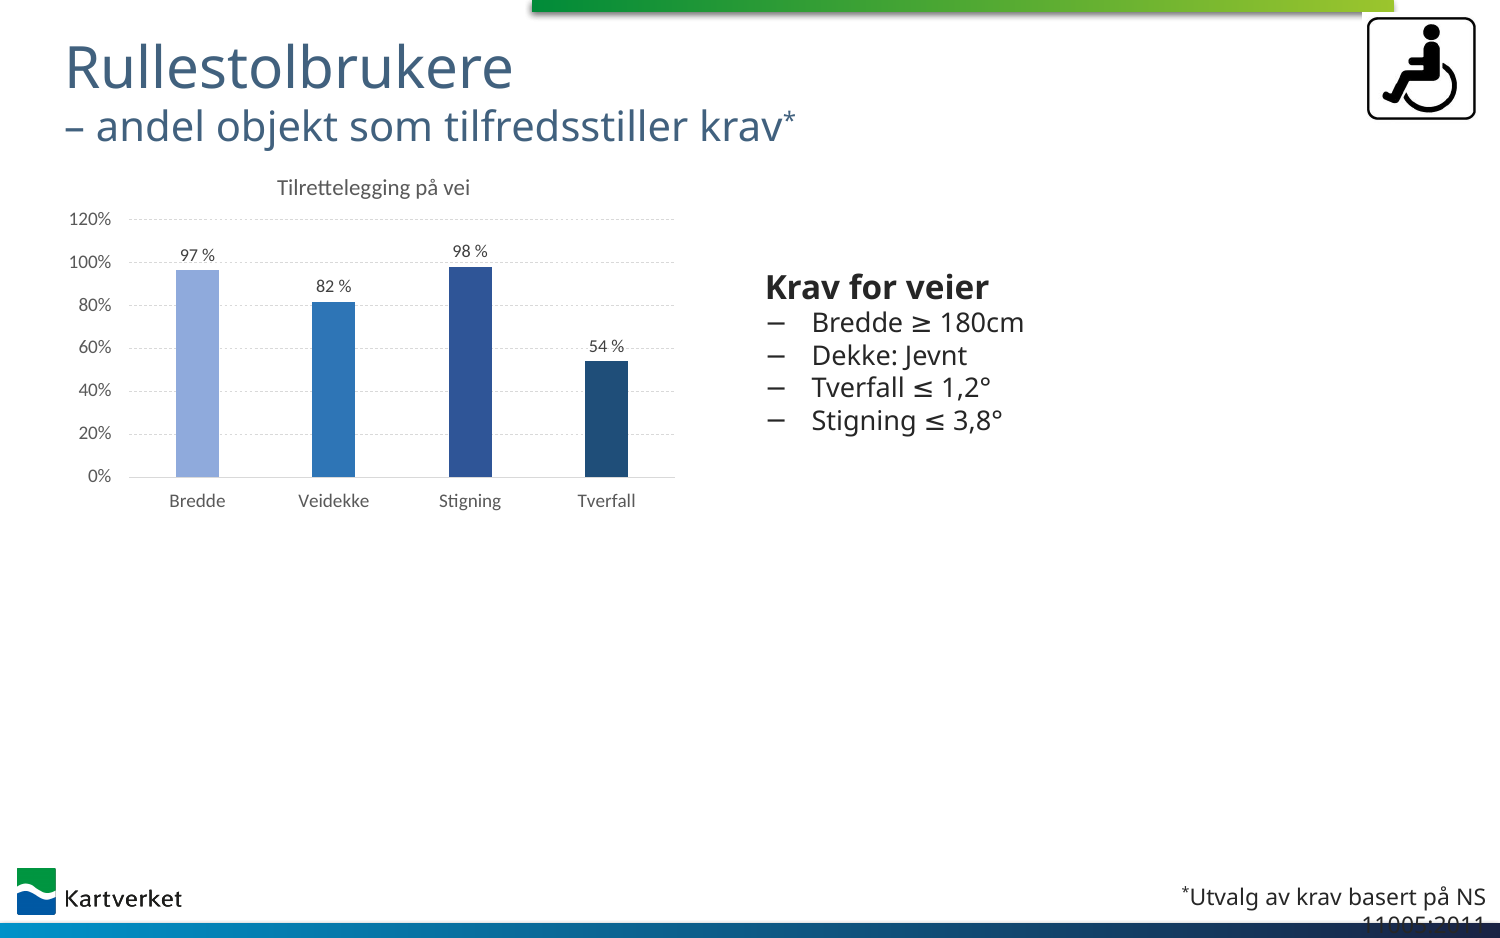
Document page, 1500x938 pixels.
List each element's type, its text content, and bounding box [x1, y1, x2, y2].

text_box Krav for veier Bredde ≥ 180cm Dekke: Jevnt Tverfall ≤ 1,2° Stigning ≤ 3,8° [750, 258, 1234, 444]
text_box *Utvalg av krav basert på NS 11005:2011 [1068, 873, 1500, 938]
picture [1362, 12, 1481, 126]
picture [62, 166, 686, 519]
text_box Rullestolbrukere – andel objekt som tilfredsstiller krav* [49, 25, 1431, 158]
